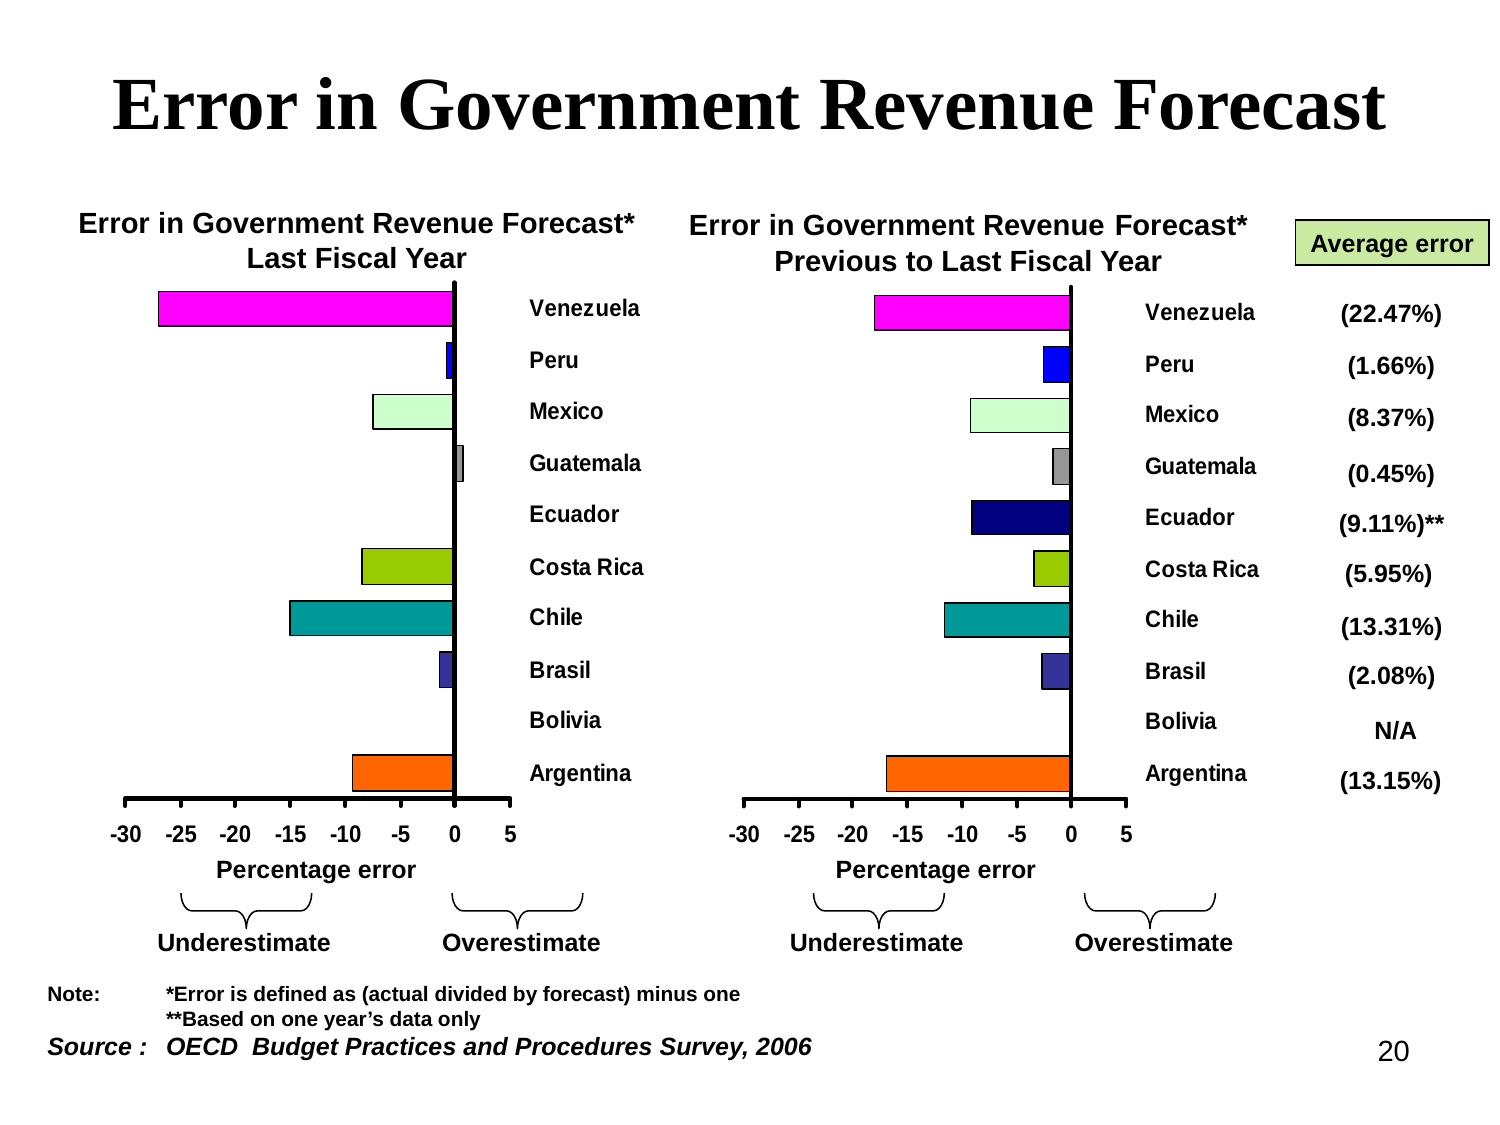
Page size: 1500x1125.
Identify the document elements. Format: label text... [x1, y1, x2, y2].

text_box Overestimate [426, 919, 617, 965]
text_box Error in Government Revenue Forecast* Previous to Last Fiscal Year [662, 192, 1275, 286]
text_box (13.31%) [1325, 602, 1458, 648]
text_box (9.11%)** [1323, 500, 1460, 546]
text_box (13.15%) [1324, 757, 1457, 803]
text_box Average error [1295, 220, 1490, 266]
text_box Percentage error [200, 874, 432, 892]
text_box Error in Government Revenue Forecast* Last Fiscal Year [51, 196, 662, 282]
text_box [98, 274, 668, 865]
title Error in Government Revenue Forecast [62, 37, 1438, 163]
text_box Percentage error [820, 874, 1052, 892]
text_box [180, 893, 312, 929]
text_box (22.47%) [1325, 289, 1458, 335]
text_box Note: *Error is defined as (actual divided by forecast) minus one **Based on one year’s data only Source : OECD Budget Practices and Procedures Survey, 2006 [30, 945, 1200, 1071]
text_box Overestimate [1059, 919, 1249, 965]
text_box [452, 893, 583, 929]
text_box N/A [1359, 707, 1433, 753]
text_box (8.37%) [1332, 394, 1451, 440]
text_box (2.08%) [1332, 652, 1451, 698]
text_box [717, 279, 1284, 865]
text_box (5.95%) [1329, 549, 1448, 595]
text_box [1084, 893, 1216, 929]
slide_number 20 [1074, 1024, 1426, 1103]
text_box Underestimate [142, 919, 347, 965]
text_box Underestimate [774, 919, 979, 965]
text_box (1.66%) [1332, 341, 1451, 387]
text_box [813, 893, 945, 929]
text_box (0.45%) [1332, 450, 1451, 496]
